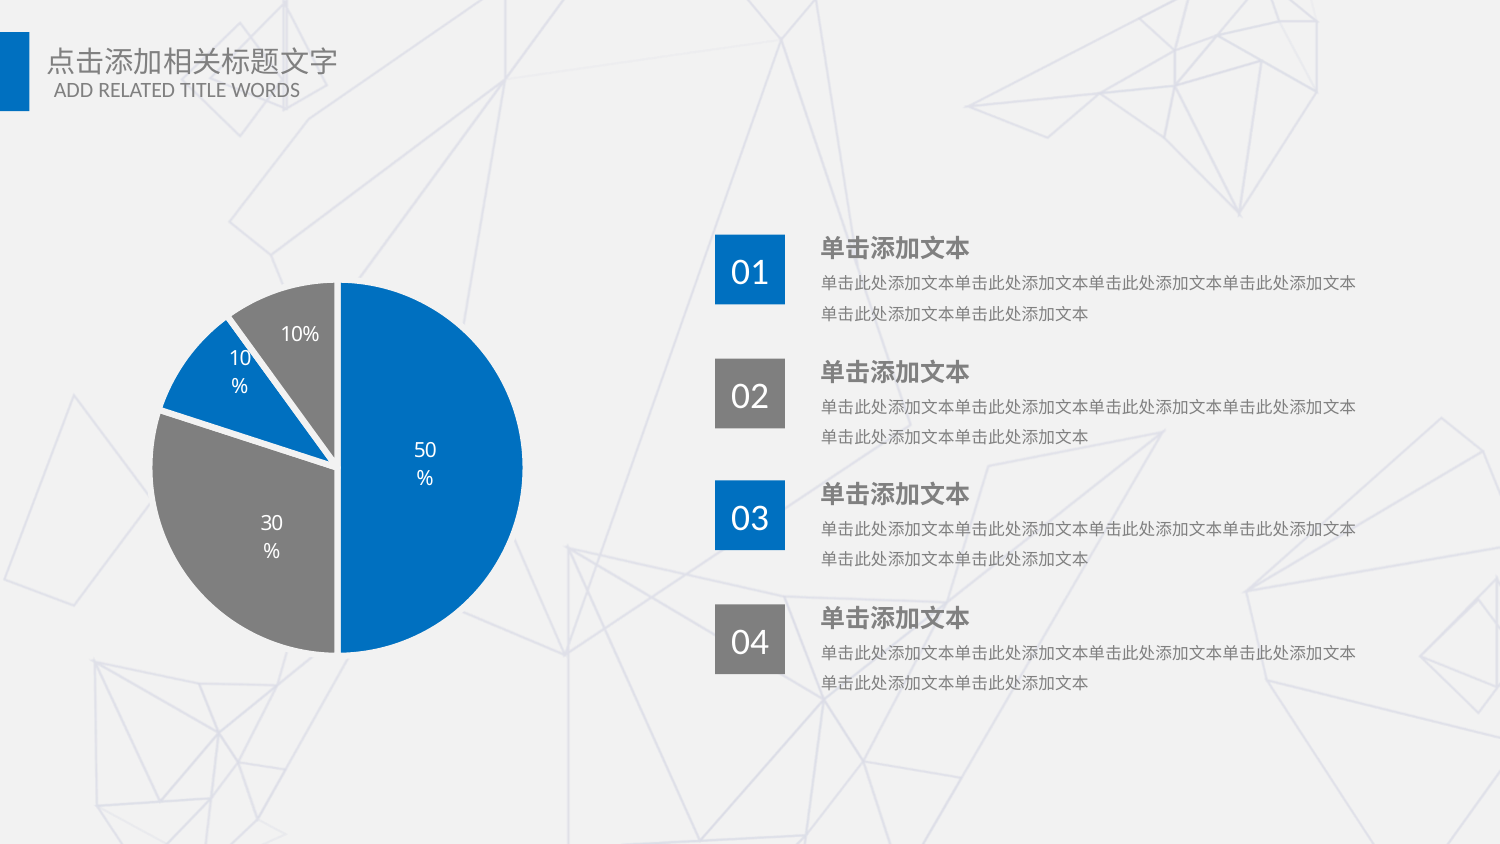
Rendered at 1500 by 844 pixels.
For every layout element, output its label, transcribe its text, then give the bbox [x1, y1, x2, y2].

chart [111, 229, 584, 674]
text_box 02 [713, 356, 787, 430]
text_box 04 [713, 602, 787, 676]
text_box 单击添加文本 单击此处添加文本单击此处添加文本单击此处添加文本单击此处添加文本 单击此处添加文本单击此处添加文本 [820, 227, 1388, 350]
text_box 点击添加相关标题文字 [30, 35, 355, 87]
picture [0, 0, 1500, 844]
text_box ADD RELATED TITLE WORDS [38, 67, 317, 110]
text_box 单击添加文本 单击此处添加文本单击此处添加文本单击此处添加文本单击此处添加文本 单击此处添加文本单击此处添加文本 [820, 472, 1388, 570]
text_box 01 [713, 233, 787, 306]
text_box 单击添加文本 单击此处添加文本单击此处添加文本单击此处添加文本单击此处添加文本 单击此处添加文本单击此处添加文本 [820, 596, 1388, 694]
text_box 单击添加文本 单击此处添加文本单击此处添加文本单击此处添加文本单击此处添加文本 单击此处添加文本单击此处添加文本 [820, 350, 1388, 448]
text_box 03 [713, 478, 787, 552]
